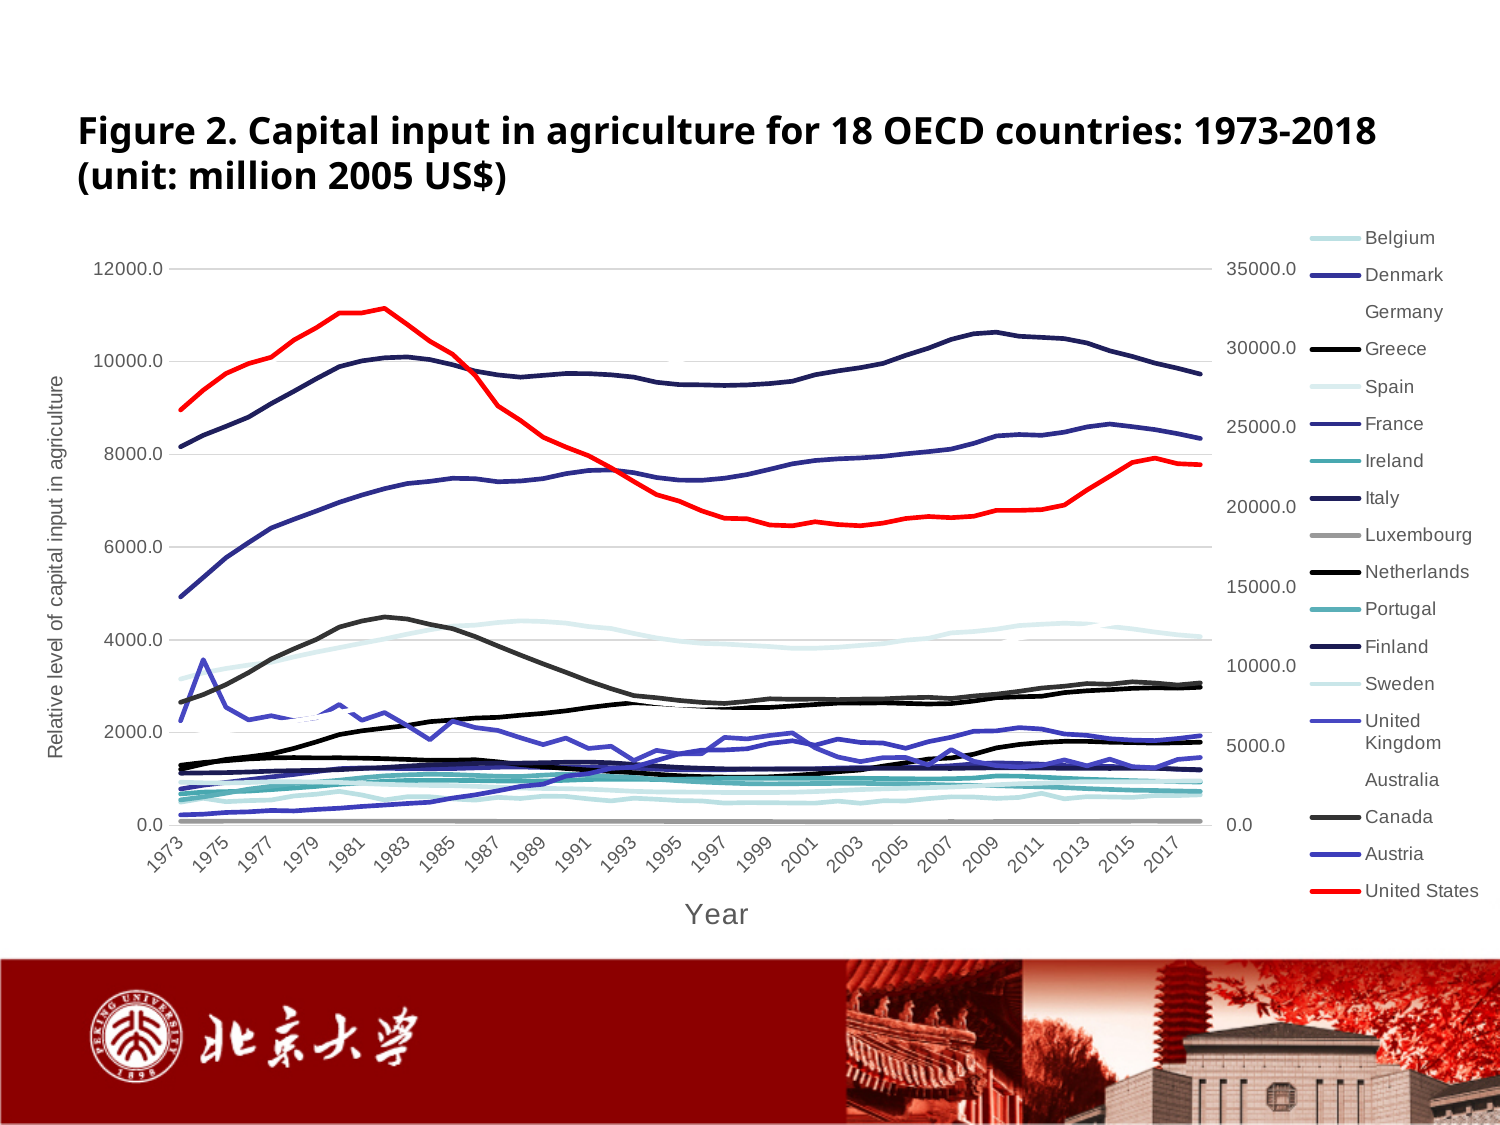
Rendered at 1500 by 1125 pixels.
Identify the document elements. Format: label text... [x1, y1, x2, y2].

chart [37, 187, 1488, 963]
picture [0, 0, 1500, 1125]
text_box Figure 2. Capital input in agriculture for 18 OECD countries: 1973-2018 (unit: million 2005 US$) [62, 99, 1438, 187]
